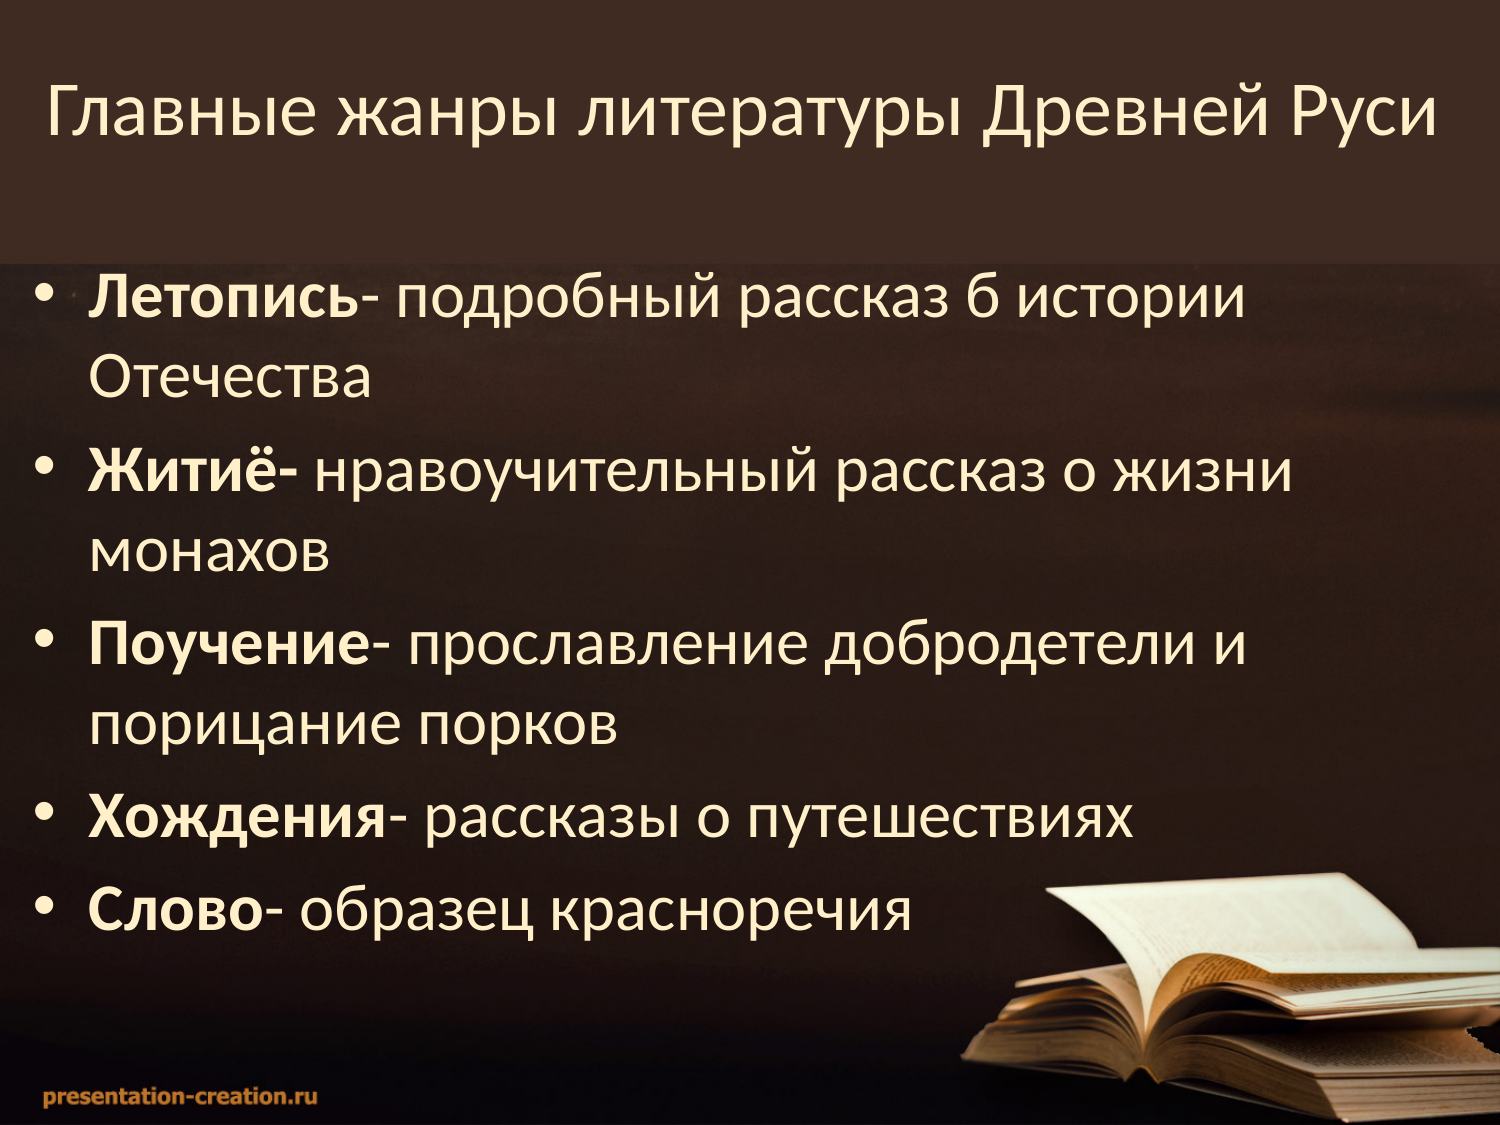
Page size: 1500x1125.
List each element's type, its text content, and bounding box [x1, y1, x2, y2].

picture [0, 0, 1500, 1125]
title Главные жанры литературы Древней Руси [17, 7, 1471, 202]
list Летопись- подробный рассказ б истории Отечества Житиё- нравоучительный рассказ о жизни монахов Поучение- прославление добродетели и порицание порков Хождения- рассказы о путешествиях Слово- образец красноречия [17, 243, 1477, 1047]
